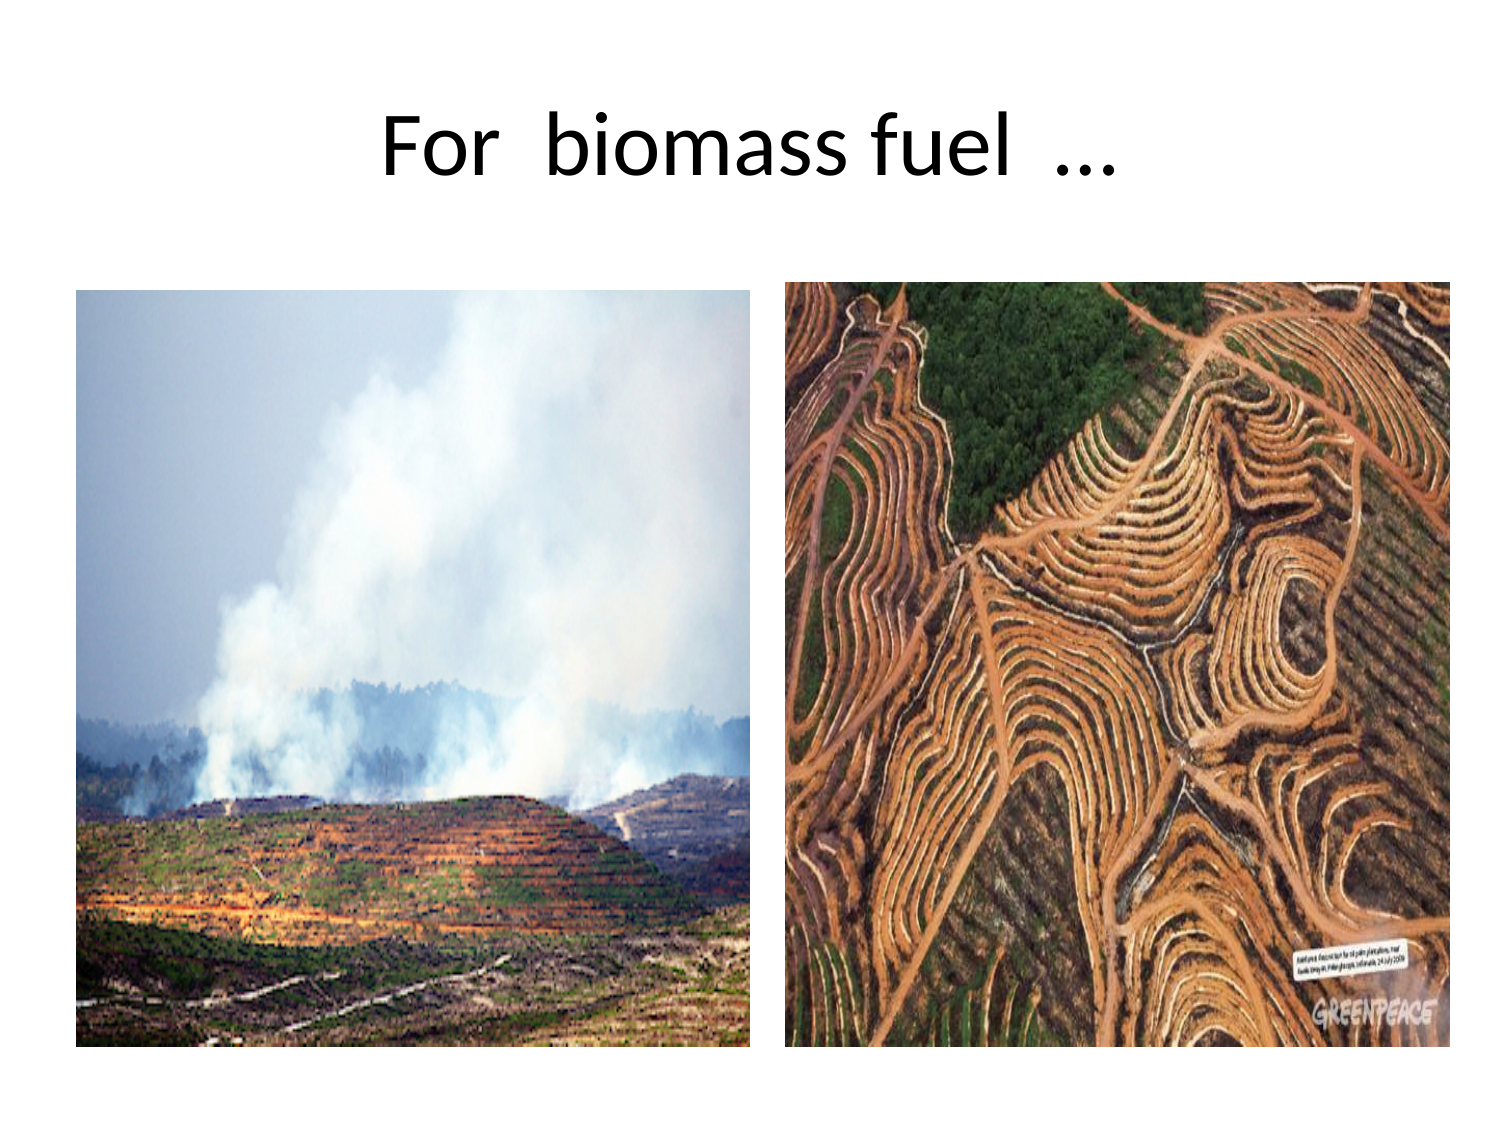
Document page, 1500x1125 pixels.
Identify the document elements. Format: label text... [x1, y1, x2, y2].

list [785, 282, 1451, 1047]
picture [76, 290, 751, 1047]
title For biomass fuel … [75, 45, 1425, 233]
